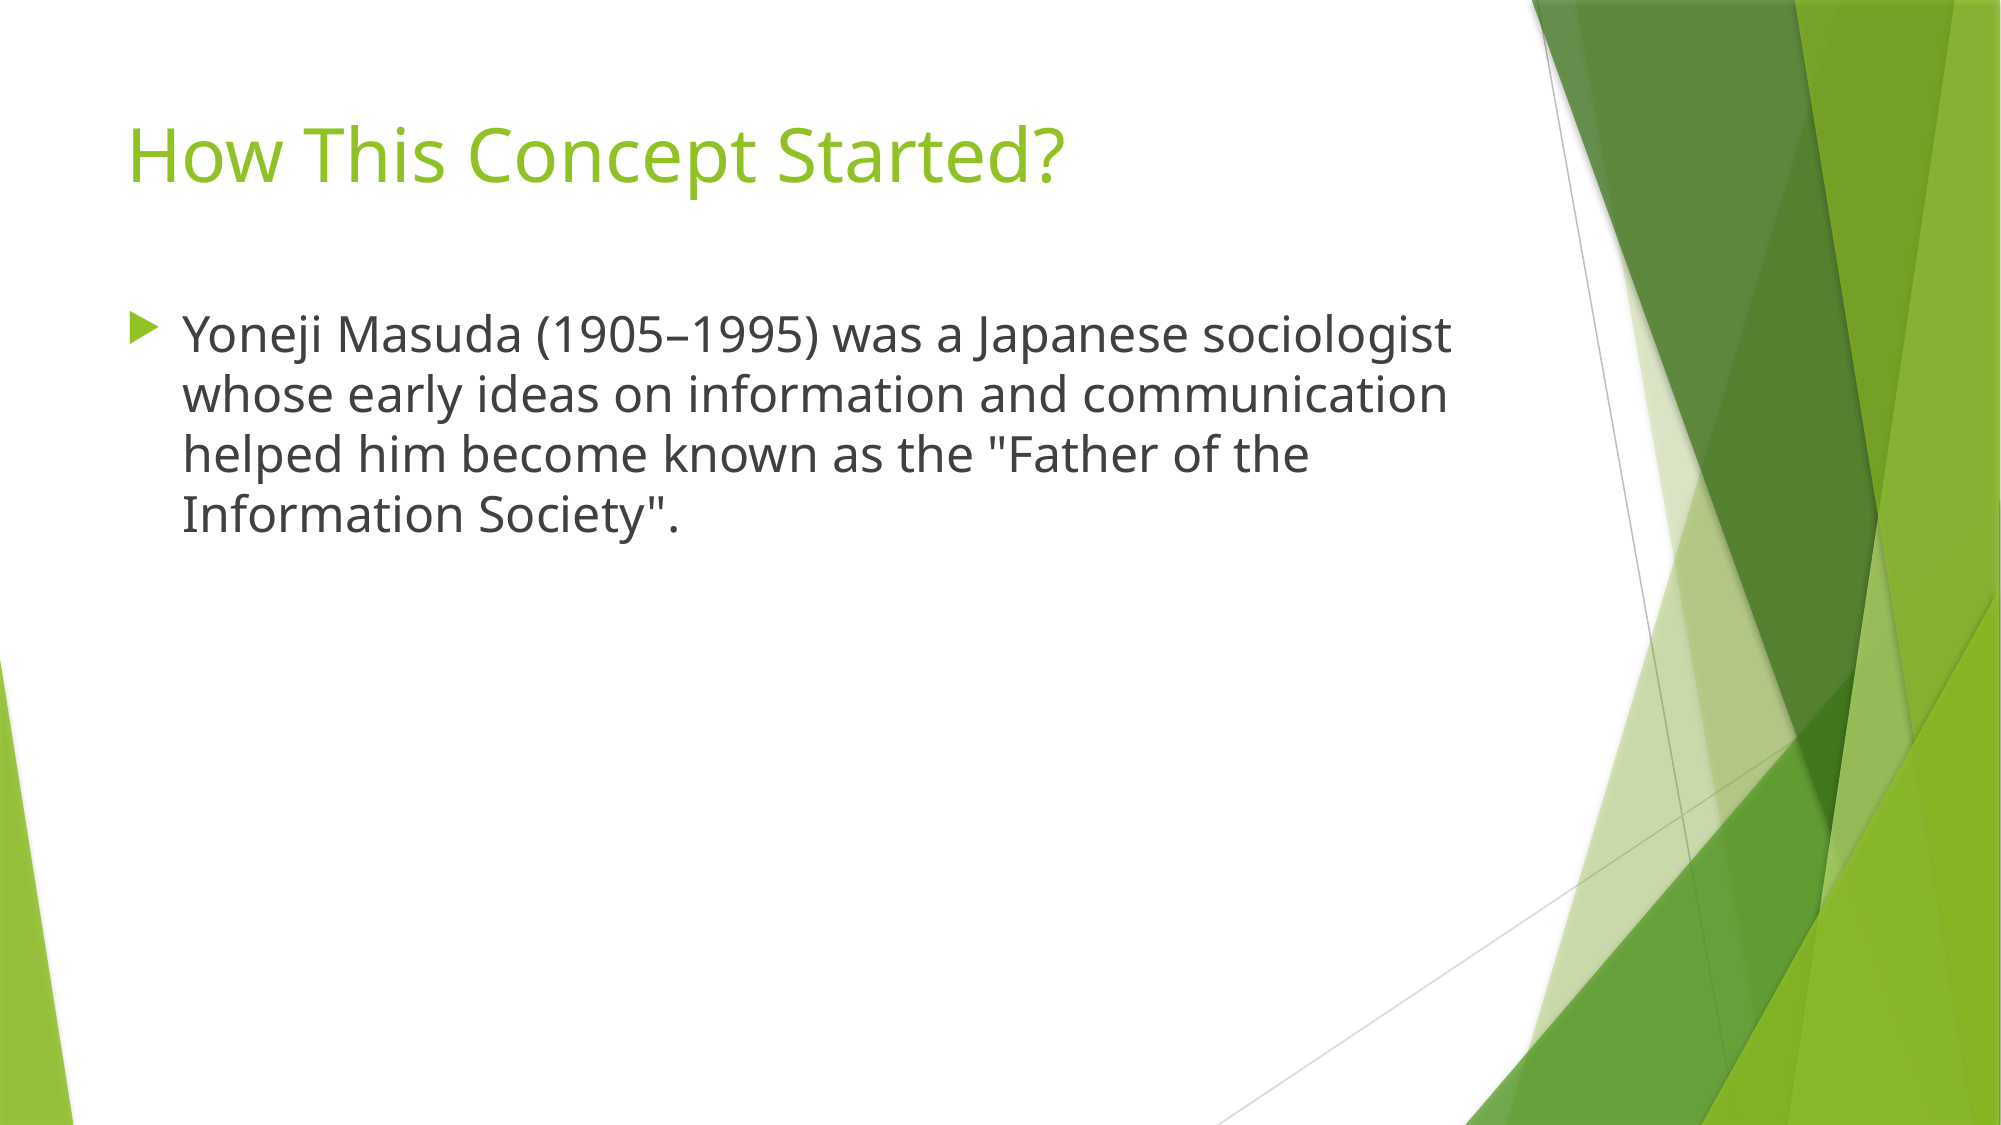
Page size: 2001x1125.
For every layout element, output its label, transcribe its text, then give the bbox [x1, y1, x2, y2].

title How This Concept Started? [111, 99, 1522, 295]
list Yoneji Masuda (1905–1995) was a Japanese sociologist whose early ideas on information and communication helped him become known as the "Father of the Information Society". [111, 295, 1522, 1034]
